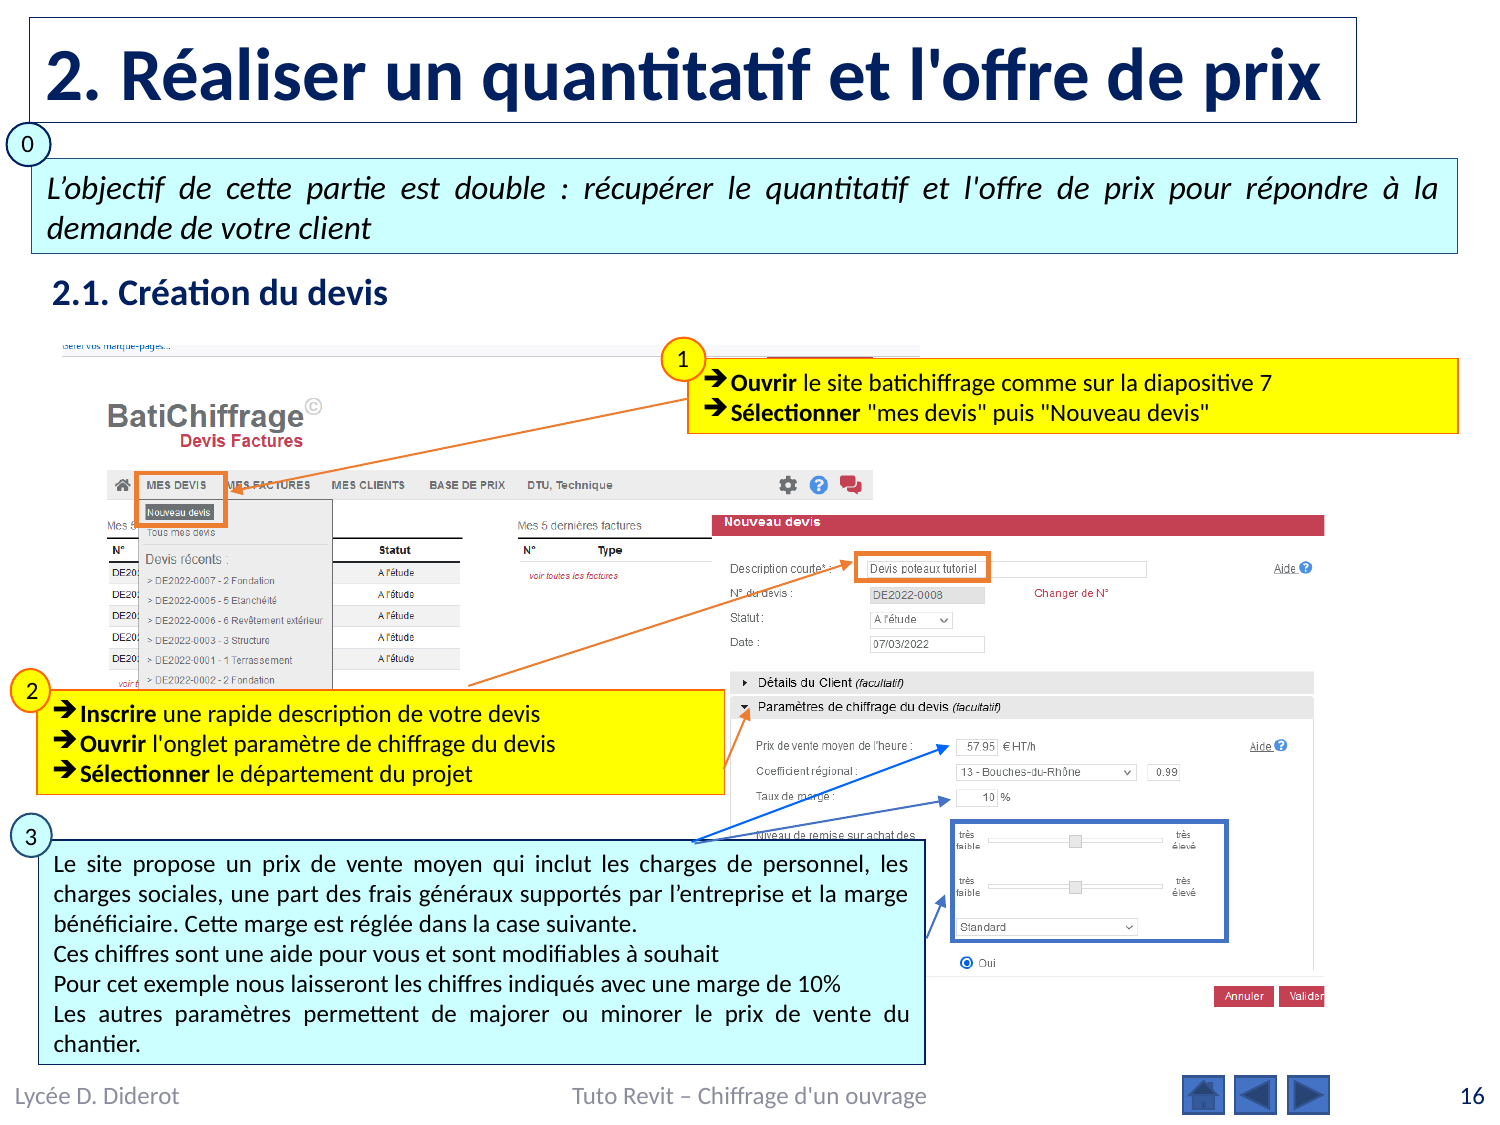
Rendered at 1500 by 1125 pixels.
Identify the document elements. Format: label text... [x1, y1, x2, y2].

slide_number Lycée D. Diderot [0, 1065, 338, 1125]
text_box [230, 398, 689, 492]
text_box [468, 561, 854, 686]
text_box 2. Réaliser un quantitatif et l'offre de prix [29, 17, 1357, 123]
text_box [6, 120, 62, 167]
text_box Inscrire une rapide description de votre devis Ouvrir l'onglet paramètre de chiffrage du devis Sélectionner le département du projet [36, 711, 711, 795]
text_box Le site propose un prix de vente moyen qui inclut les charges de personnel, les charges sociales, une part des frais généraux supportés par l’entreprise et la marge bénéficiaire. Cette marge est réglée dans la case suivante. Ces chiffres sont une aide pour vous et sont modifiables à souhait Pour cet exemple nous laisseront les chiffres indiqués avec une marge de 10% Les autres paramètres permettent de majorer ou minorer le prix de vent​e du chantier. [38, 839, 926, 1065]
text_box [691, 745, 950, 843]
text_box 2.1. Création du devis [36, 260, 1500, 321]
slide_number 16 [1162, 1065, 1500, 1125]
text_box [926, 894, 946, 939]
text_box Ouvrir le site batichiffrage comme sur la diapositive 7 Sélectionner "mes devis" puis "Nouveau devis" [920, 358, 1459, 434]
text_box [10, 666, 60, 713]
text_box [9, 812, 68, 859]
footer Tuto Revit – Chiffrage d'un ouvrage [496, 1065, 1004, 1125]
picture [62, 345, 1325, 1009]
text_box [723, 707, 750, 745]
text_box L’objectif de cette partie est double : récupérer le quantitatif et l'offre de prix pour répondre à la demande de votre client [31, 158, 1458, 254]
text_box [694, 799, 951, 844]
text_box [661, 335, 717, 381]
